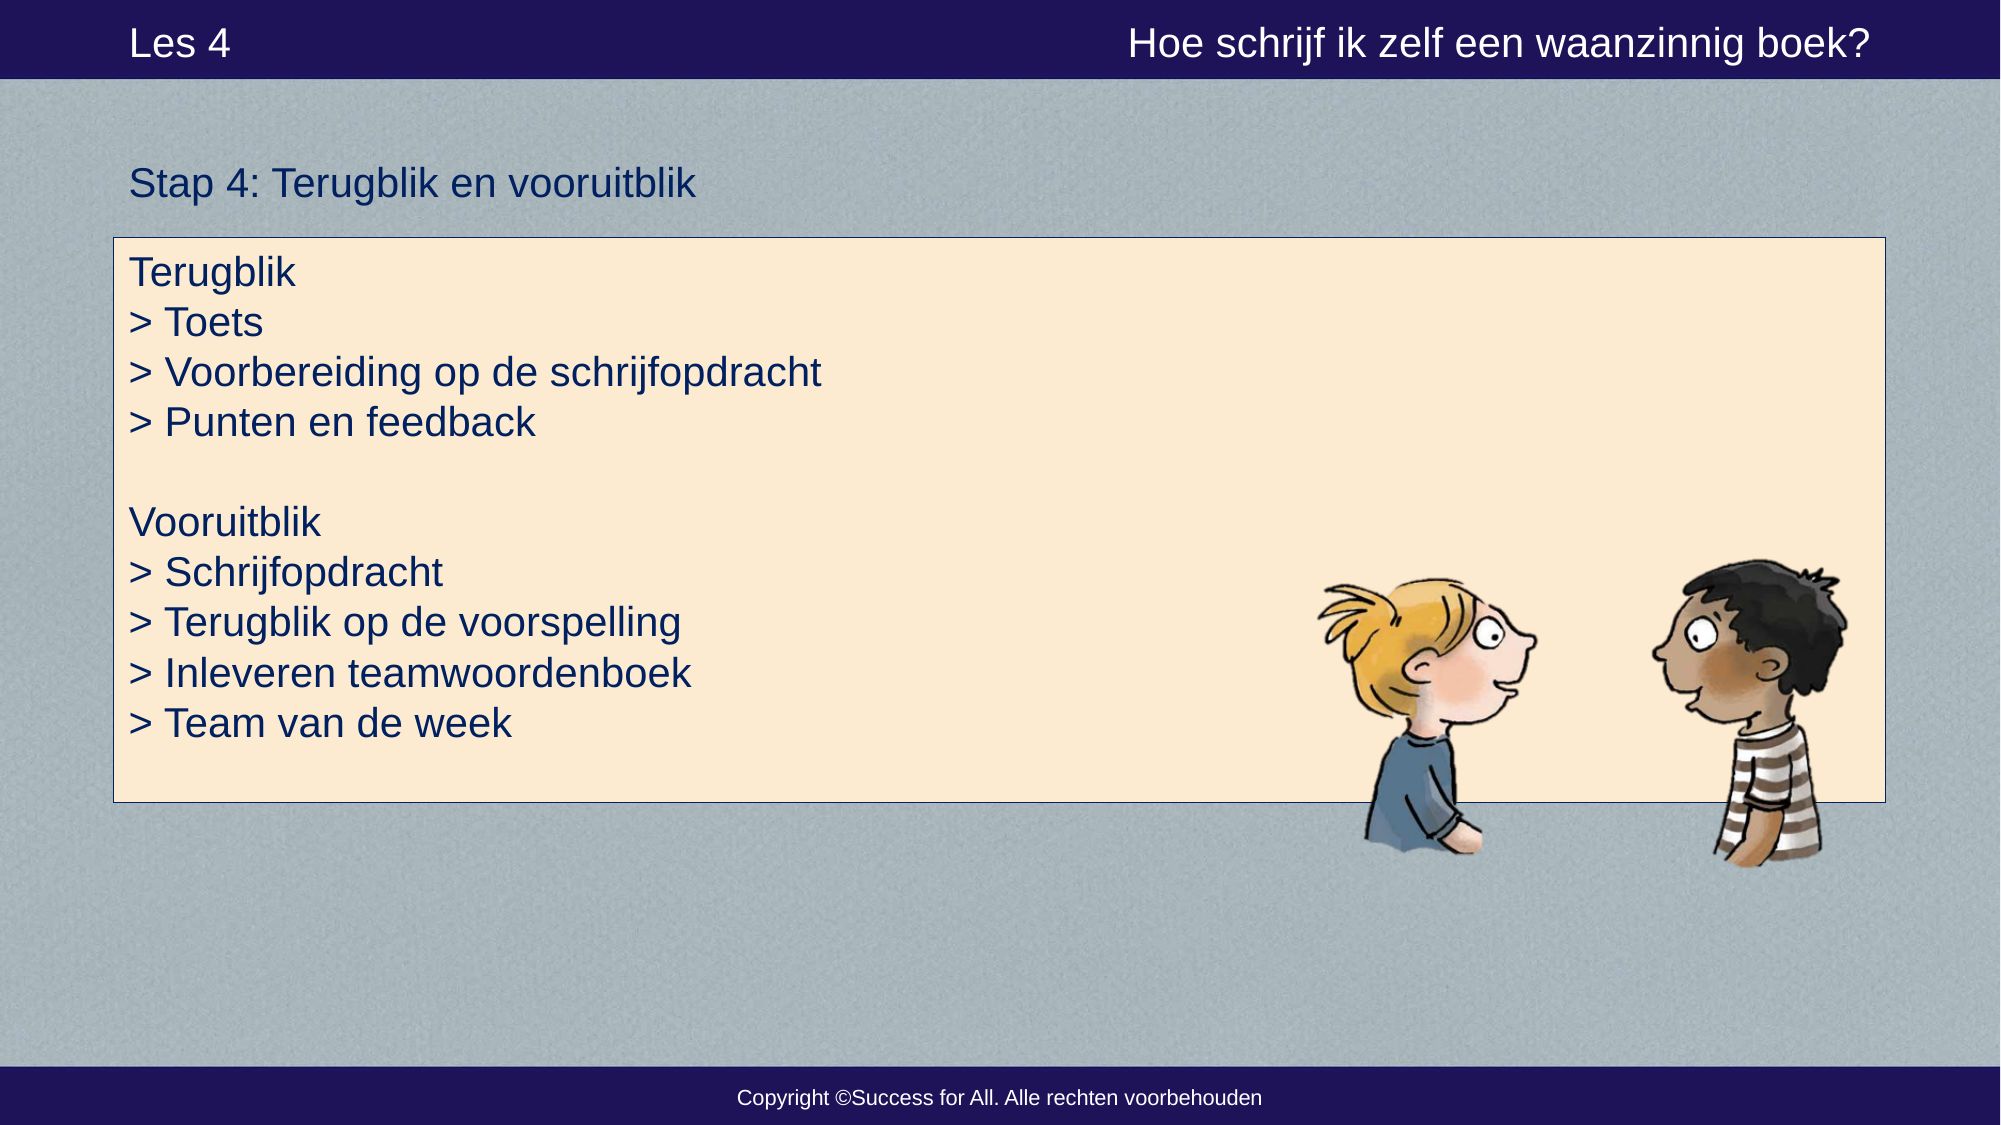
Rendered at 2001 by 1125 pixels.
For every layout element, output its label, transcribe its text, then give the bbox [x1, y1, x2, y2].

text_box Les 4 [114, 8, 354, 73]
text_box Hoe schrijf ik zelf een waanzinnig boek? [999, 8, 1886, 73]
text_box Terugblik > Toets > Voorbereiding op de schrijfopdracht > Punten en feedback Vooruitblik > Schrijfopdracht > Terugblik op de voorspelling > Inleveren teamwoordenboek > Team van de week [113, 237, 1886, 803]
picture [0, 0, 2001, 1125]
text_box Stap 4: Terugblik en vooruitblik [113, 148, 1635, 214]
text_box Copyright ©Success for All. Alle rechten voorbehouden [0, 1076, 2000, 1125]
